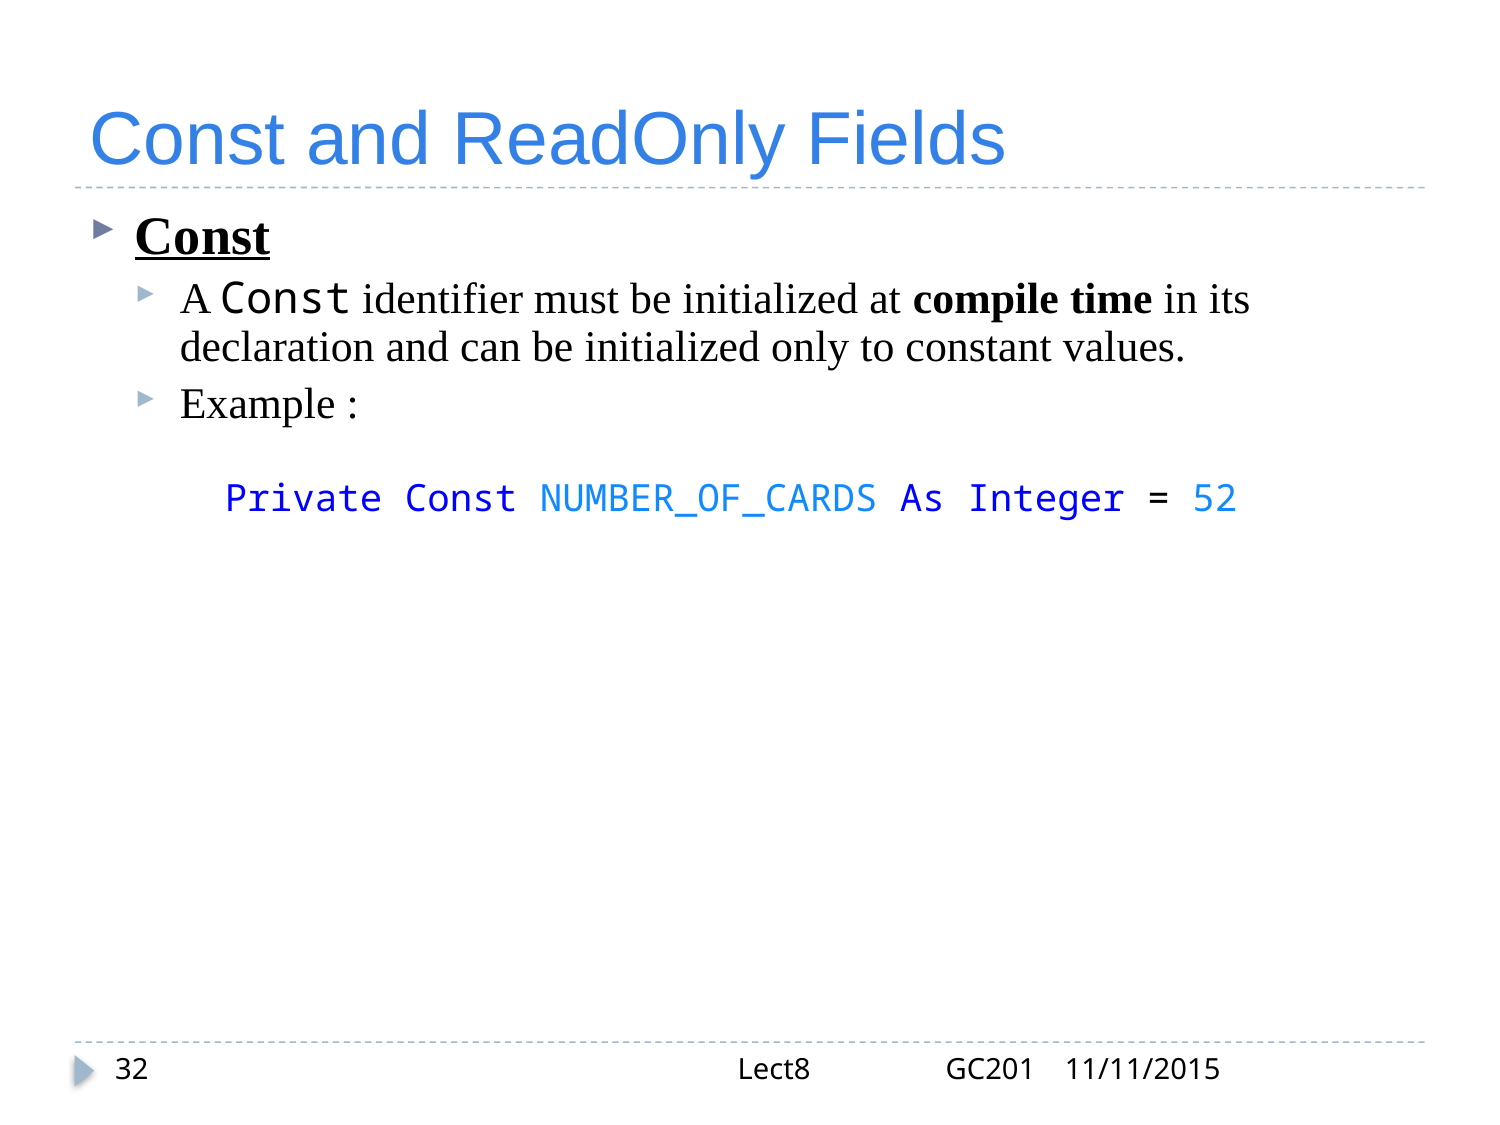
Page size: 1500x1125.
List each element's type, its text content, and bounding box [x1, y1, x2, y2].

title Const and ReadOnly Fields [75, 24, 1425, 188]
list Const A Const identifier must be initialized at compile time in its declaration and can be initialized only to constant values. Example : Private Const NUMBER_OF_CARDS As Integer = 52 [75, 200, 1425, 1006]
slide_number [1051, 1042, 1426, 1103]
slide_number 32 [100, 1042, 426, 1103]
footer Lect8 GC201 [475, 1042, 1051, 1103]
